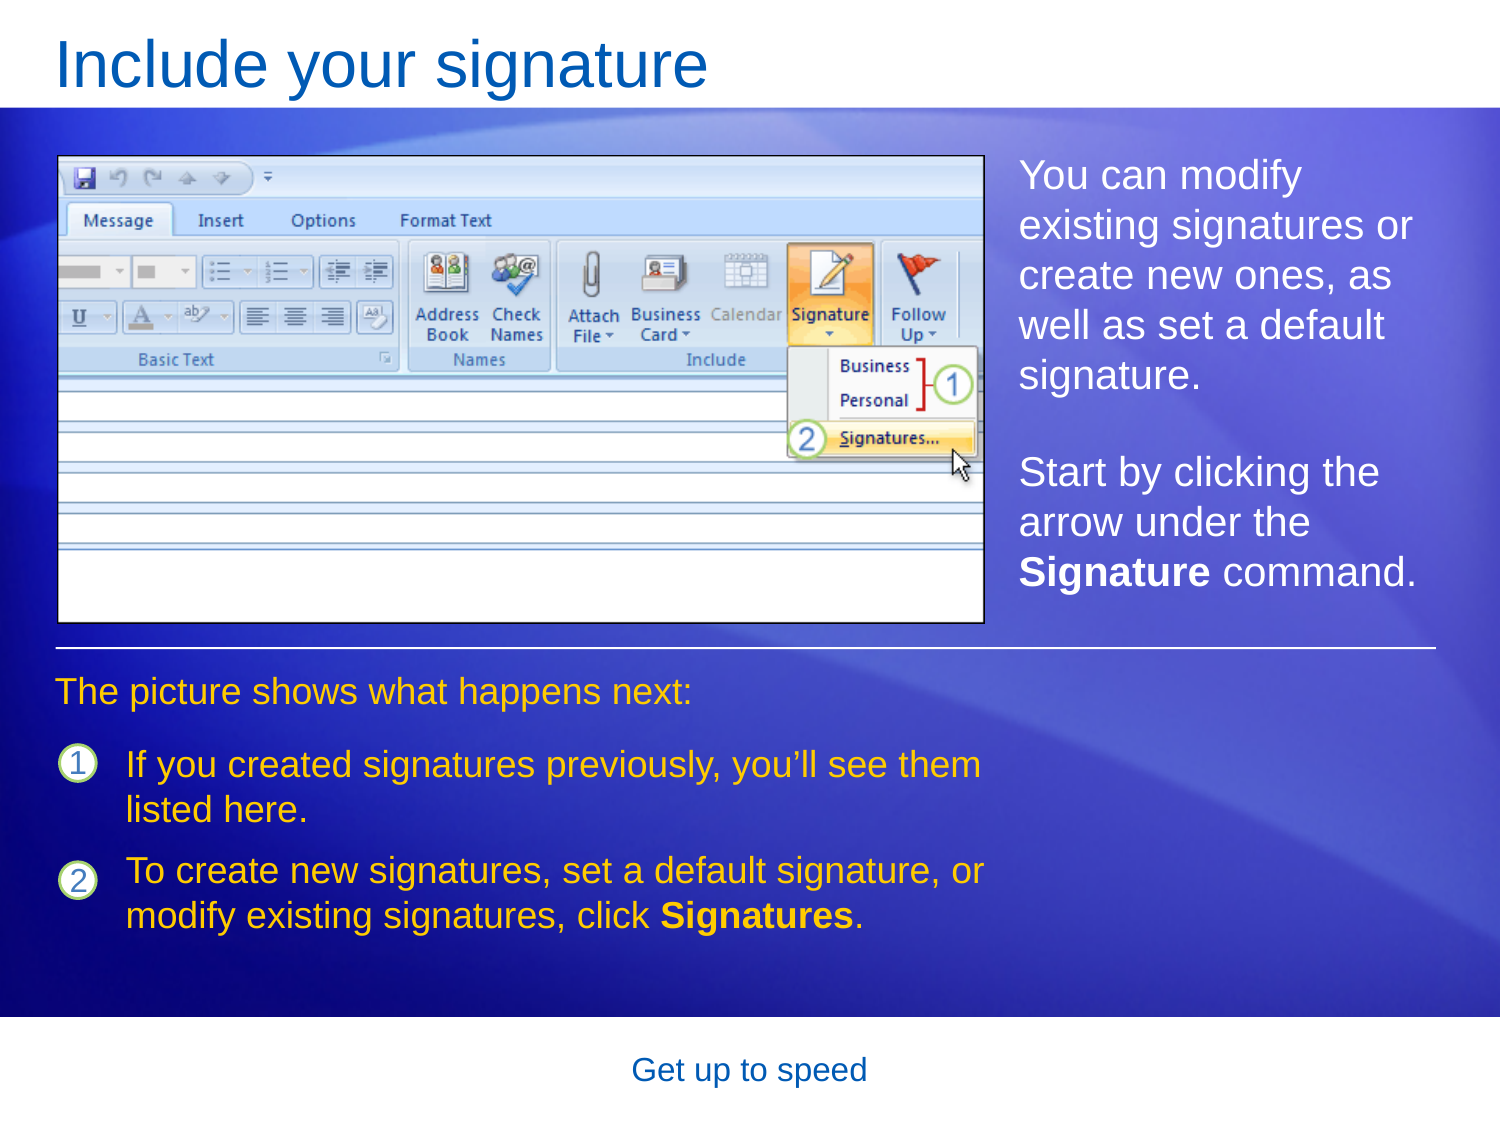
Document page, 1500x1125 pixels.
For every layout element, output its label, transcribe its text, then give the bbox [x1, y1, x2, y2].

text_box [55, 737, 101, 788]
text_box You can modify existing signatures or create new ones, as well as set a default signature. [1003, 140, 1454, 417]
picture [0, 108, 1500, 1017]
footer Get up to speed [445, 1016, 1055, 1096]
text_box Start by clicking the arrow under the Signature command. [1003, 437, 1454, 609]
text_box If you created signatures previously, you’ll see them listed here. To create new signatures, set a default signature, or modify existing signatures, click Signatures. [110, 732, 1086, 944]
title Include your signature [39, 10, 1500, 112]
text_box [55, 854, 101, 905]
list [57, 155, 985, 624]
text_box The picture shows what happens next: [39, 659, 1014, 726]
